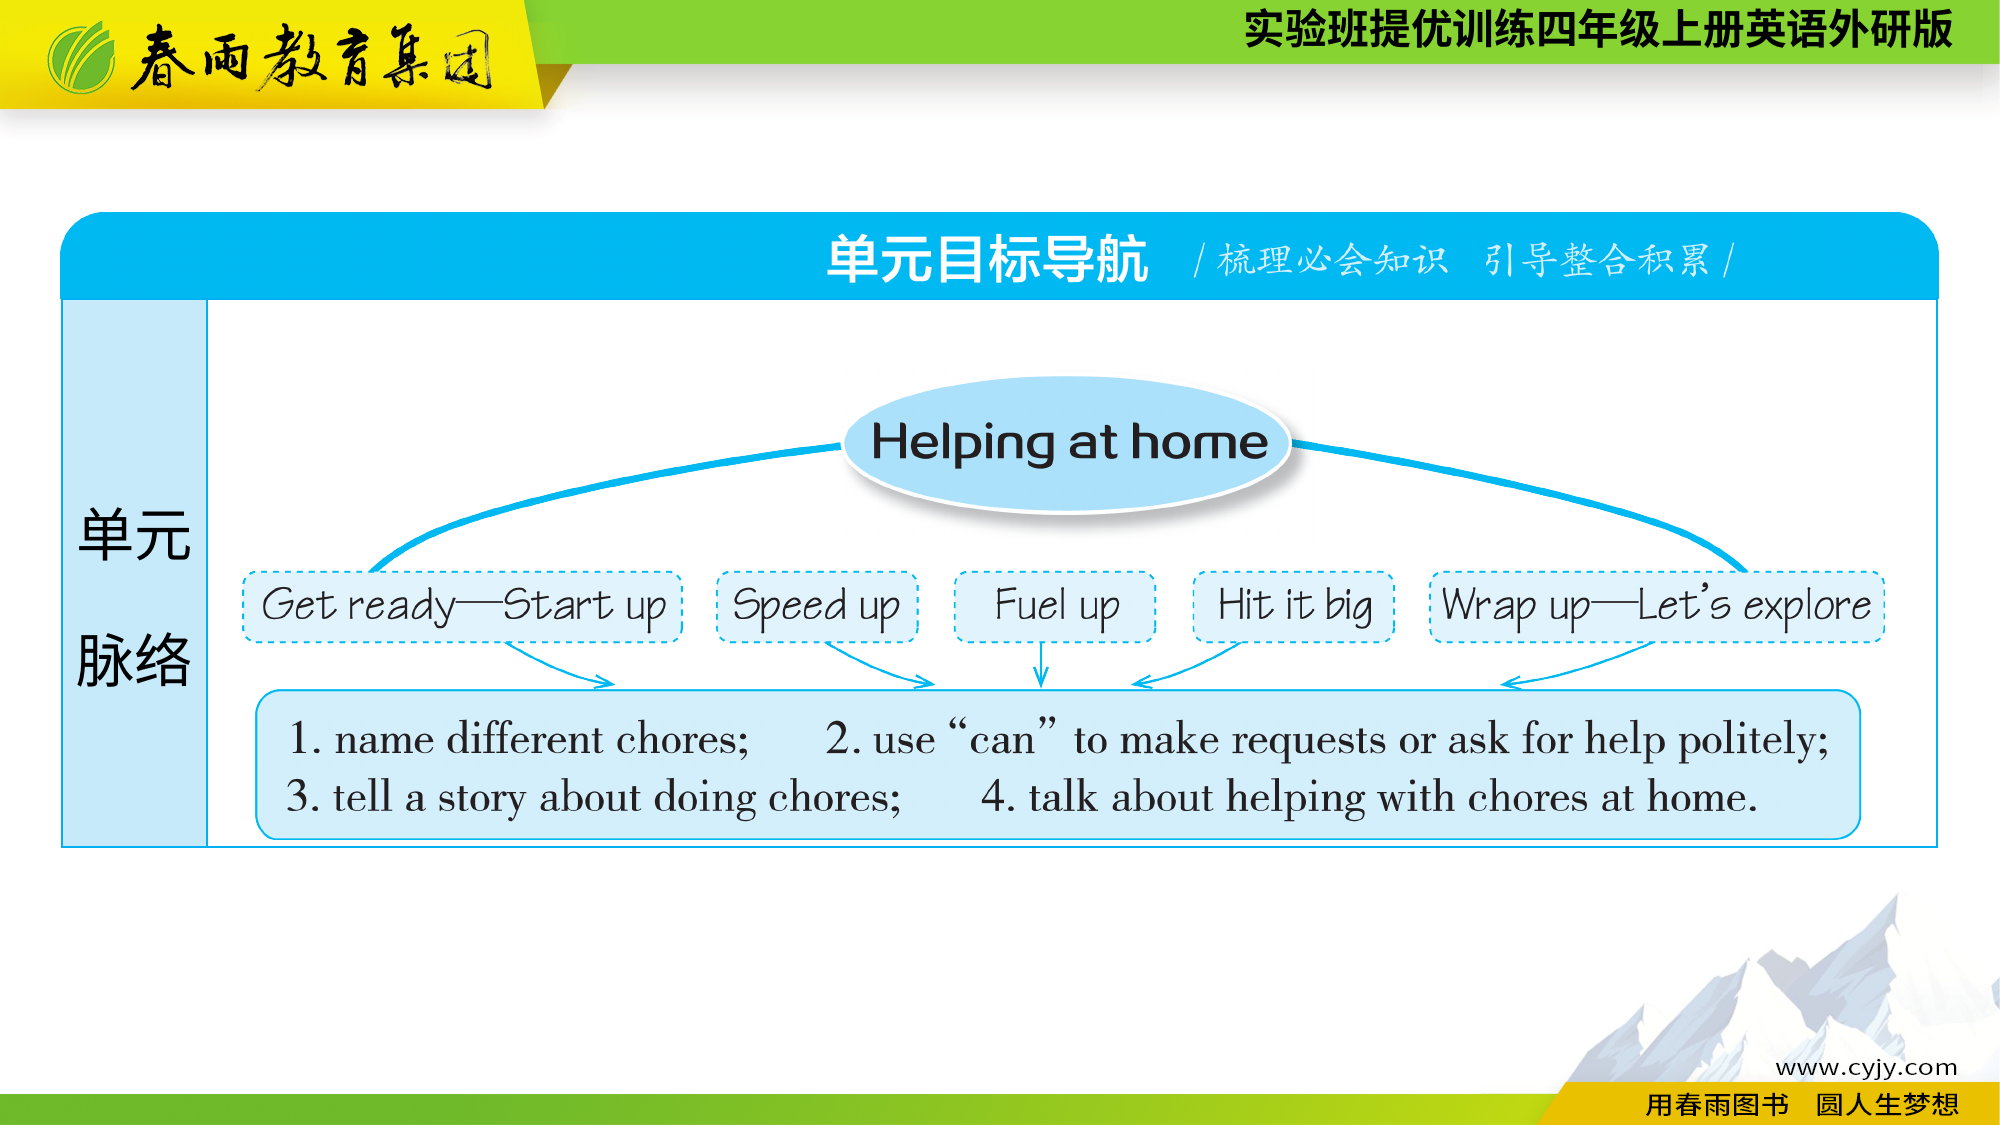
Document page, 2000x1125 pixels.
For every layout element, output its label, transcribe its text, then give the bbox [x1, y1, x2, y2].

table_header [208, 310, 1936, 846]
picture [0, 0, 2000, 1125]
table_header 单元 脉络 [63, 310, 206, 846]
